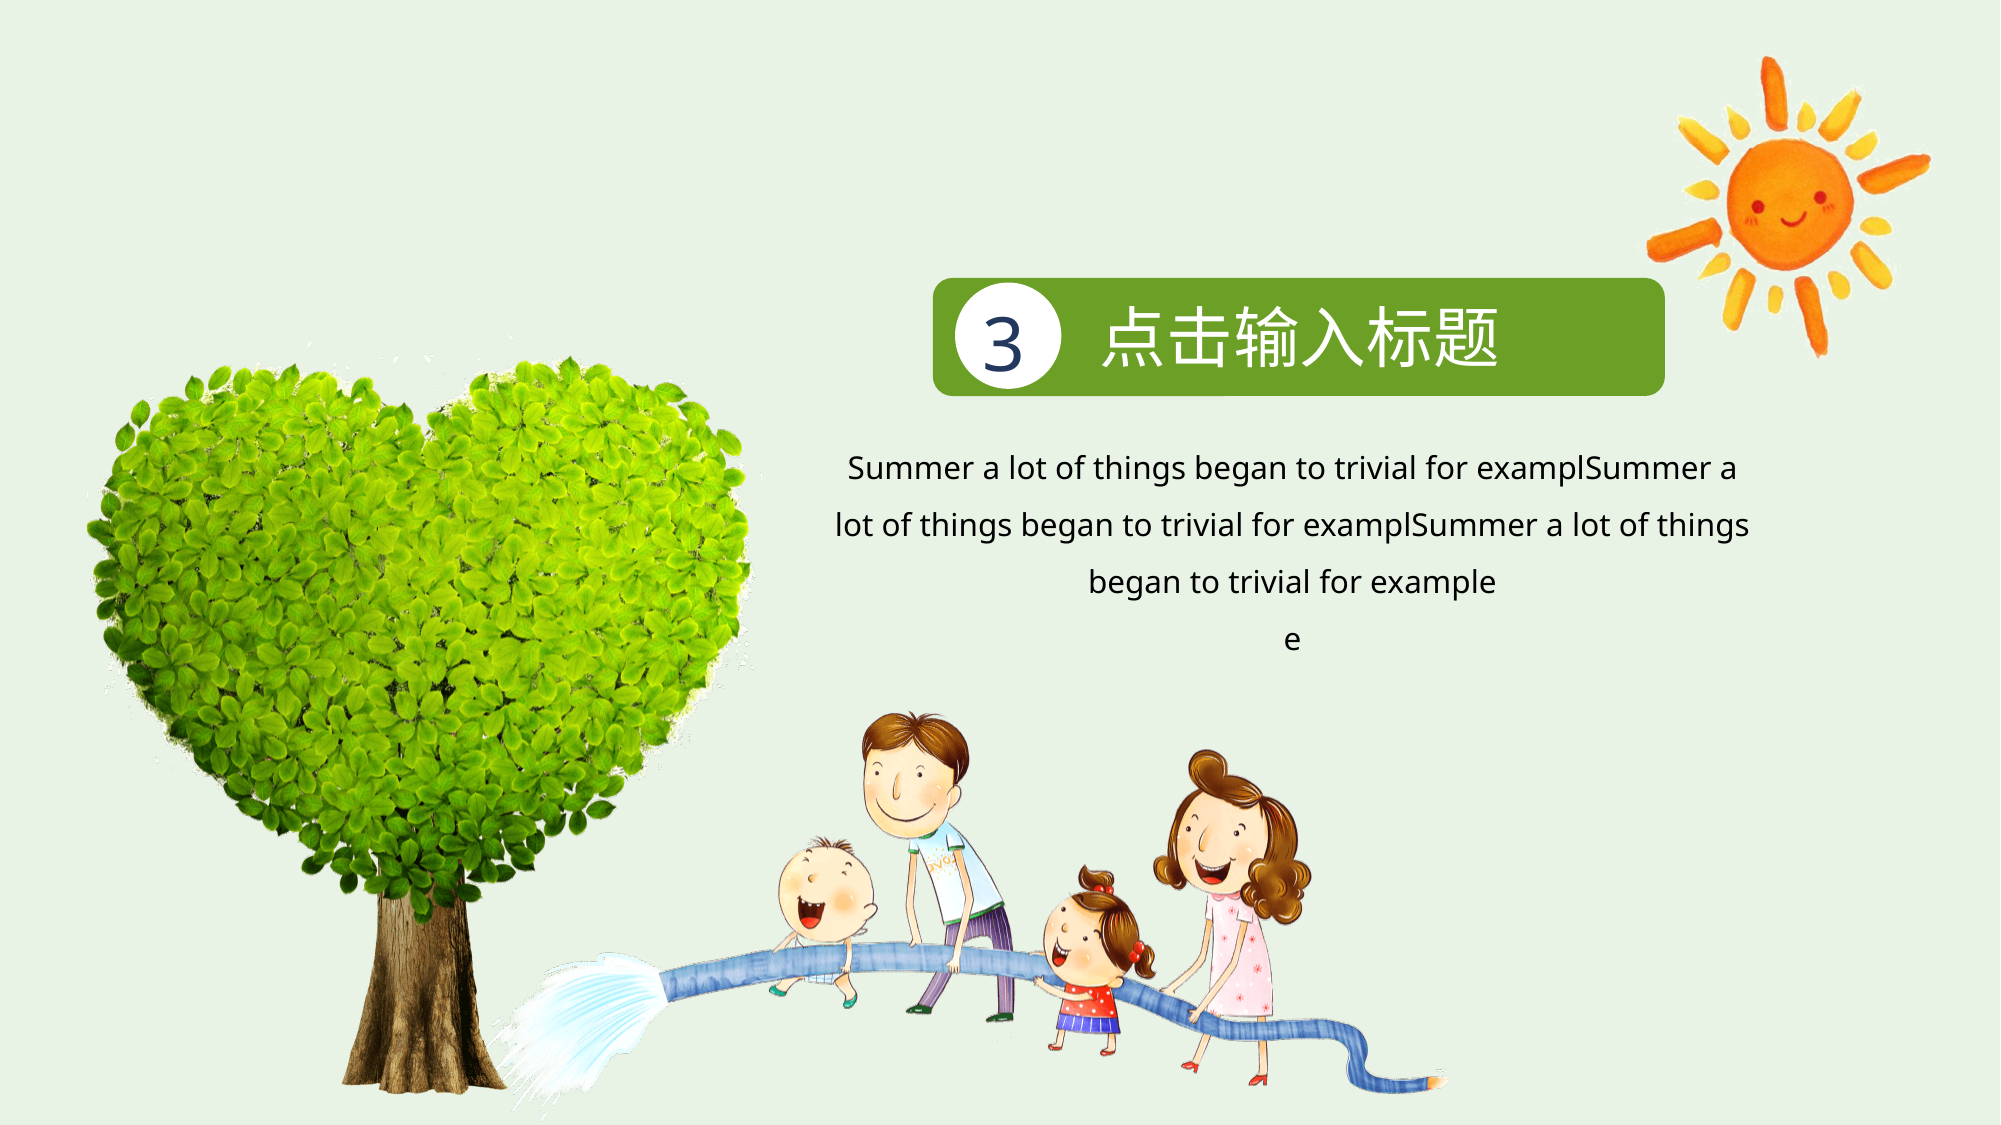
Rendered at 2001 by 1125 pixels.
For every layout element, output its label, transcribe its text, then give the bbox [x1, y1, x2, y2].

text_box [932, 277, 1577, 396]
text_box Summer a lot of things began to trivial for examplSummer a lot of things began to trivial for examplSummer a lot of things began to trivial for example e [815, 422, 1771, 664]
picture [1577, 0, 2000, 492]
picture [85, 262, 1457, 1125]
